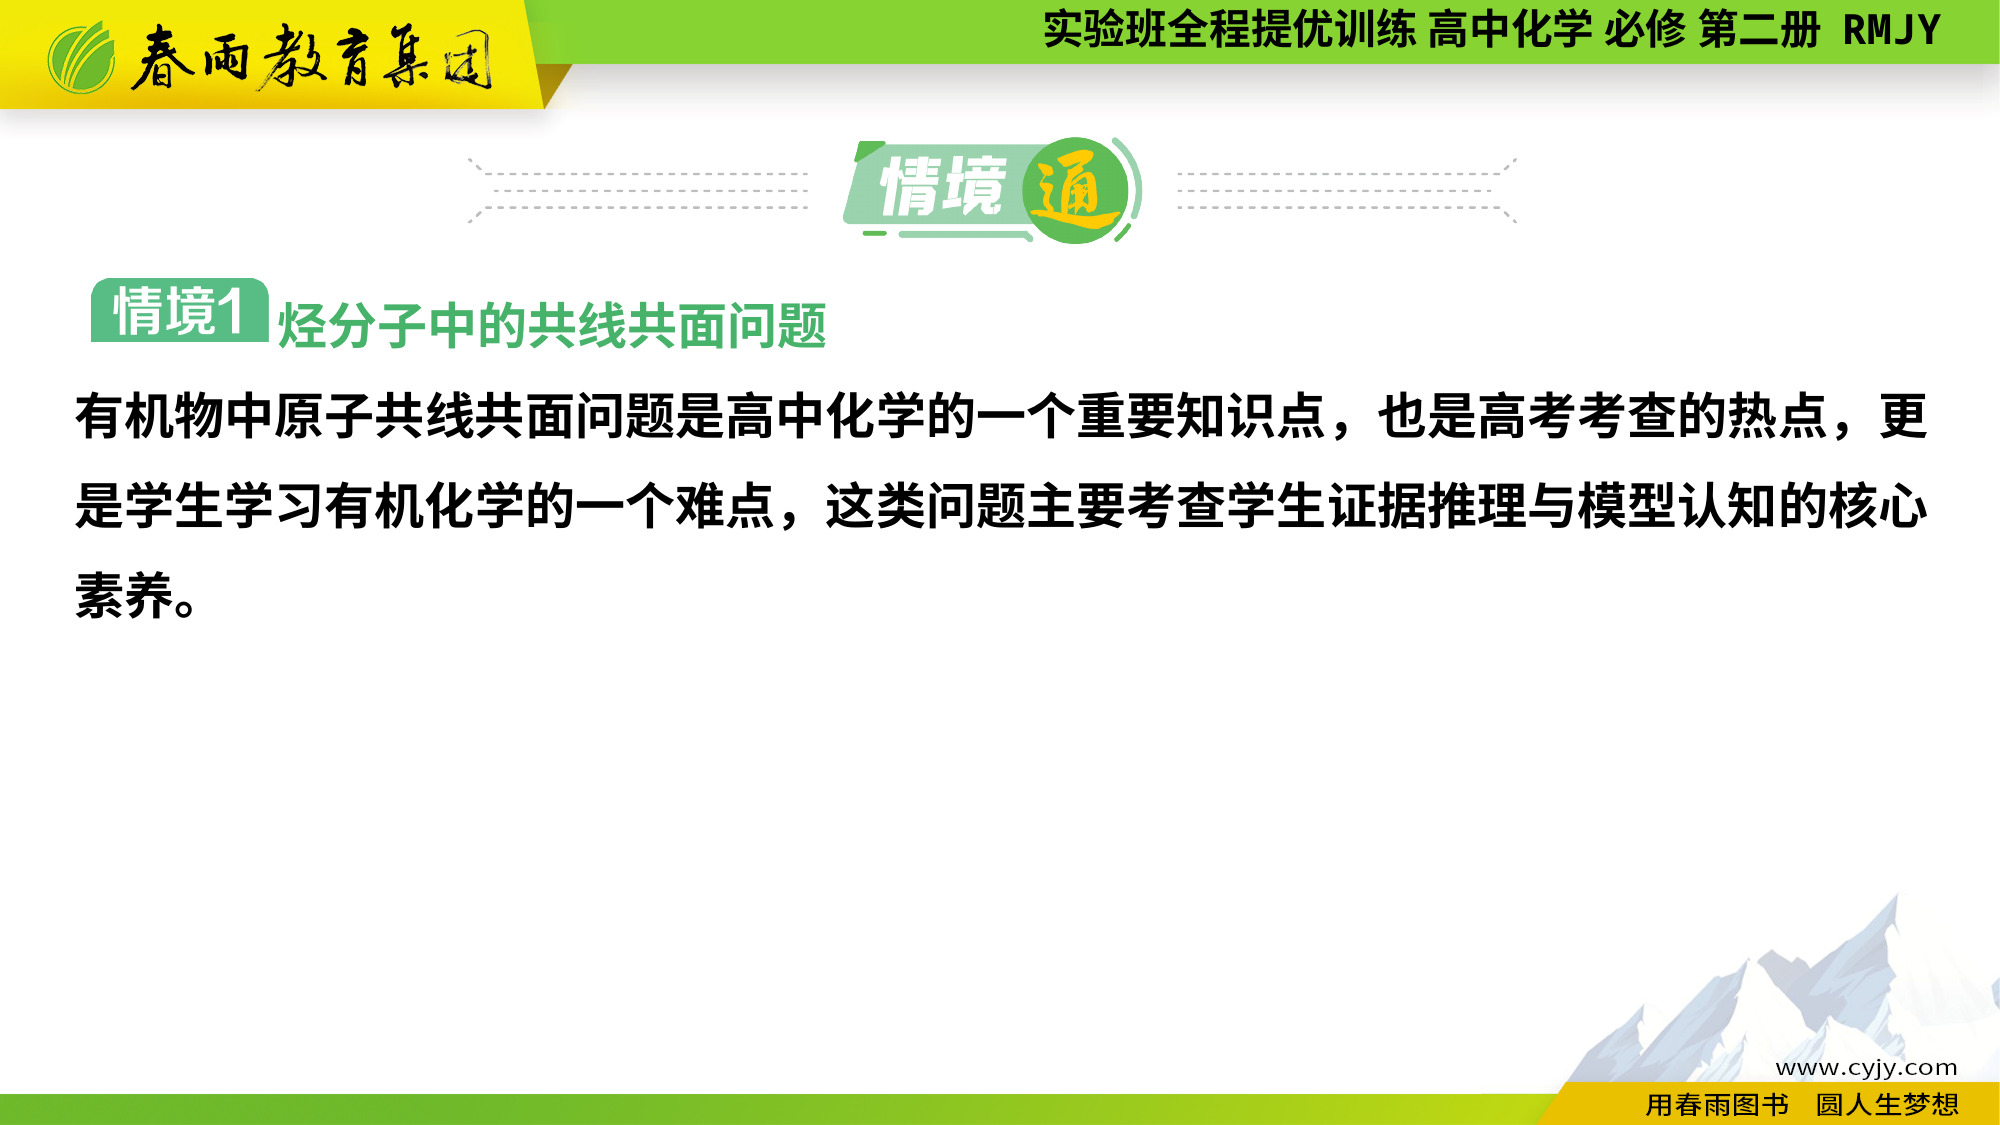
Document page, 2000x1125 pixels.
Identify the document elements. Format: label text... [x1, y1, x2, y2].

list 烃分子中的共线共面问题 有机物中原子共线共面问题是高中化学的一个重要知识点，也是高考考查的热点，更是学生学习有机化学的一个难点，这类问题主要考查学生证据推理与模型认知的核心素养。 [59, 257, 1944, 636]
picture [0, 0, 2000, 1125]
